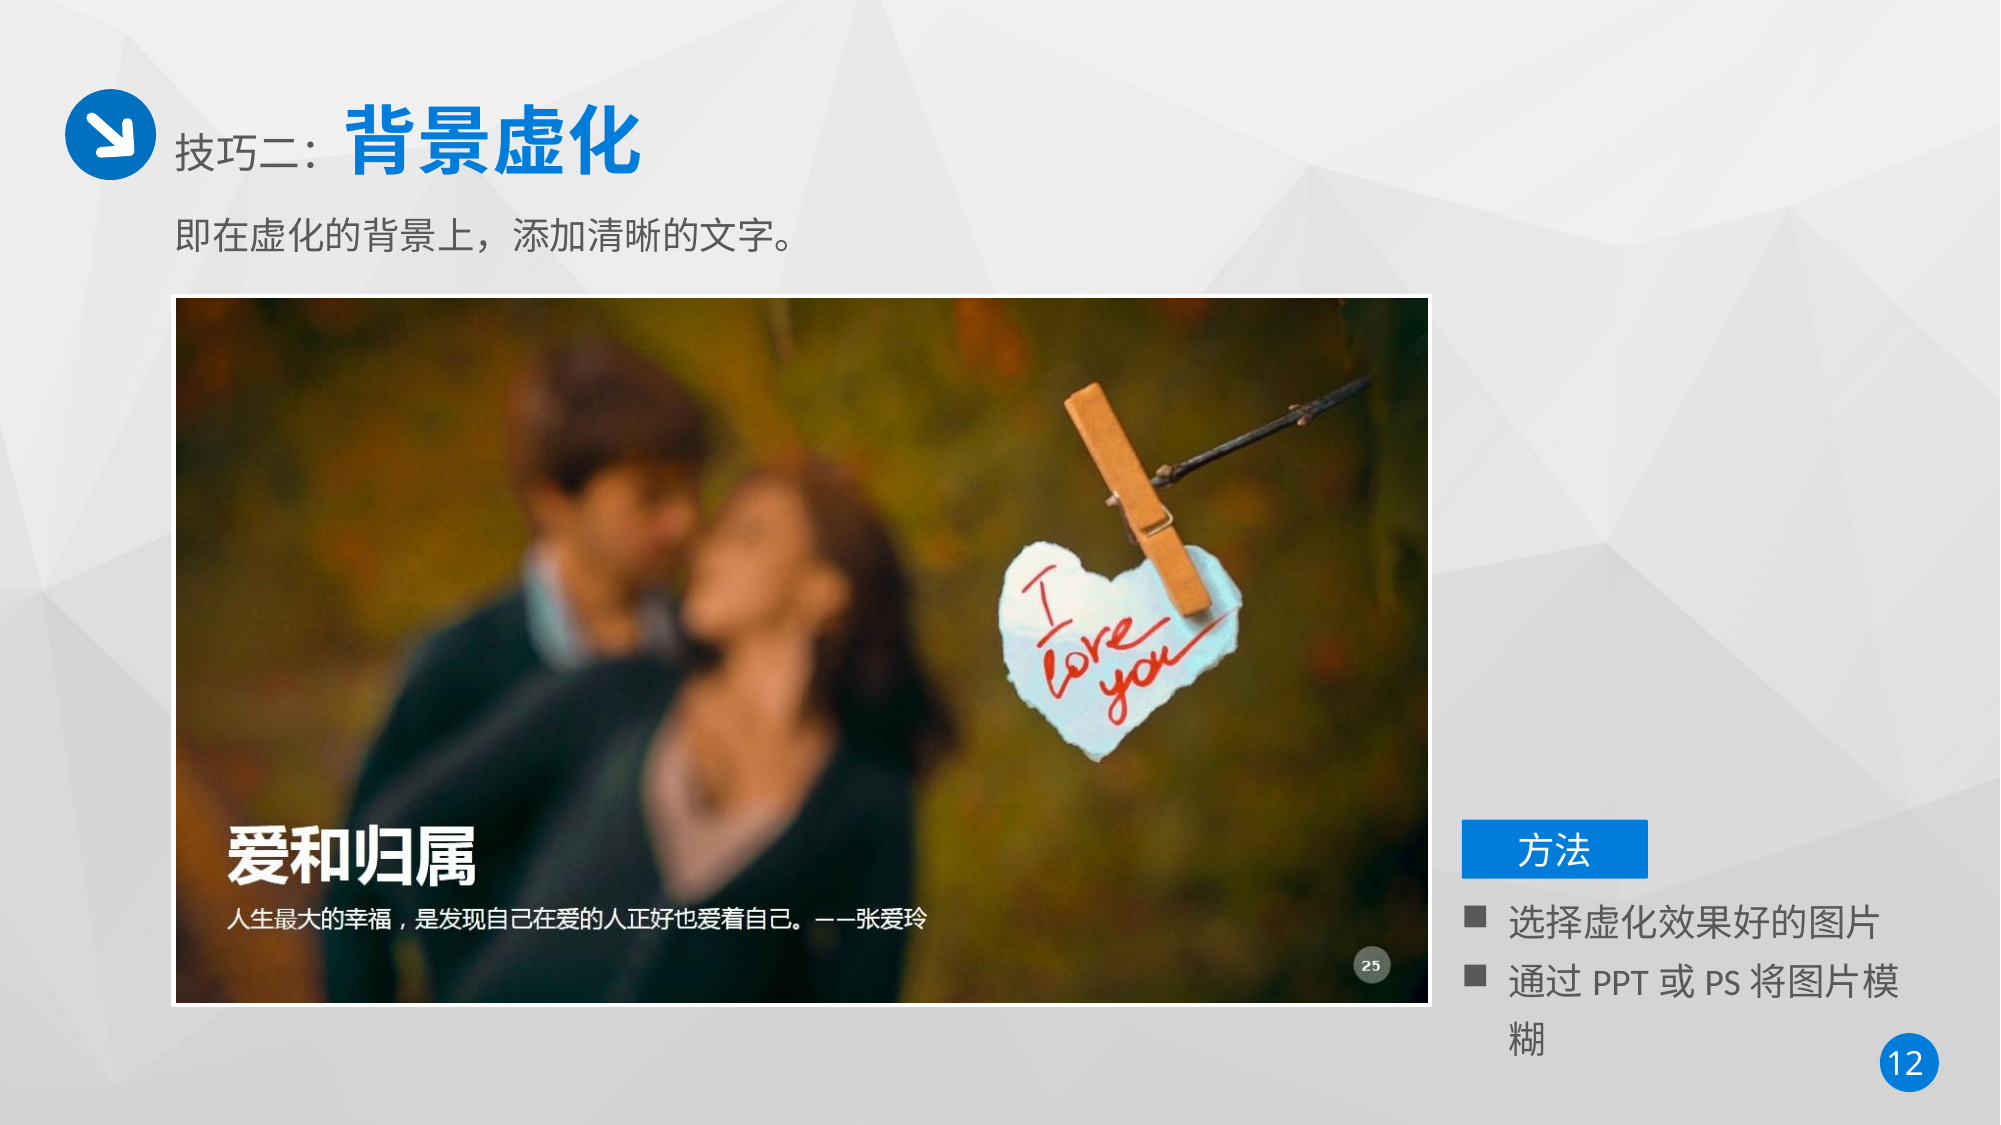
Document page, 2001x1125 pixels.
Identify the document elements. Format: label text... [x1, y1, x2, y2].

text_box 技巧二：背景虚化 [160, 86, 684, 191]
text_box 方法 [1460, 818, 1649, 880]
text_box 即在虚化的背景上，添加清晰的文字。 [160, 192, 1247, 265]
picture [0, 0, 2000, 1125]
text_box 选择虚化效果好的图片 通过PPT或PS将图片模糊 [1446, 878, 1948, 1069]
